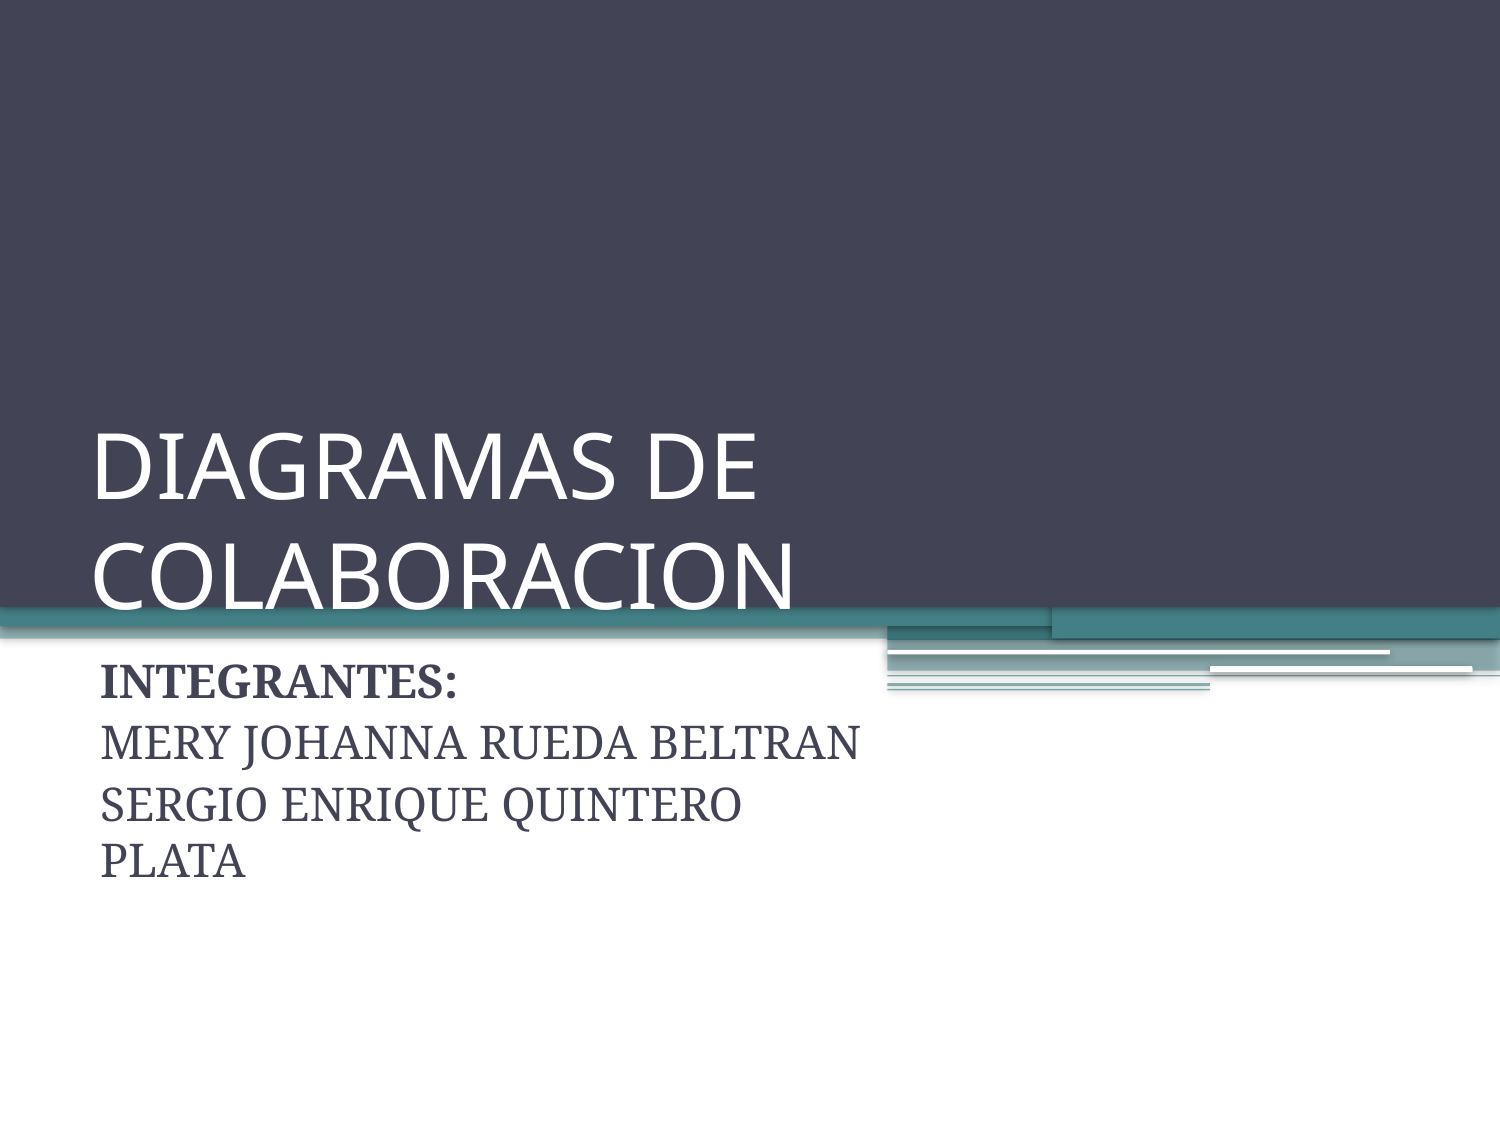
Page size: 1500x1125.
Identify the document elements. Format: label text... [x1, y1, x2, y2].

subtitle INTEGRANTES: MERY JOHANNA RUEDA BELTRAN SERGIO ENRIQUE QUINTERO PLATA [75, 644, 888, 932]
title DIAGRAMAS DE COLABORACION [75, 394, 1463, 636]
